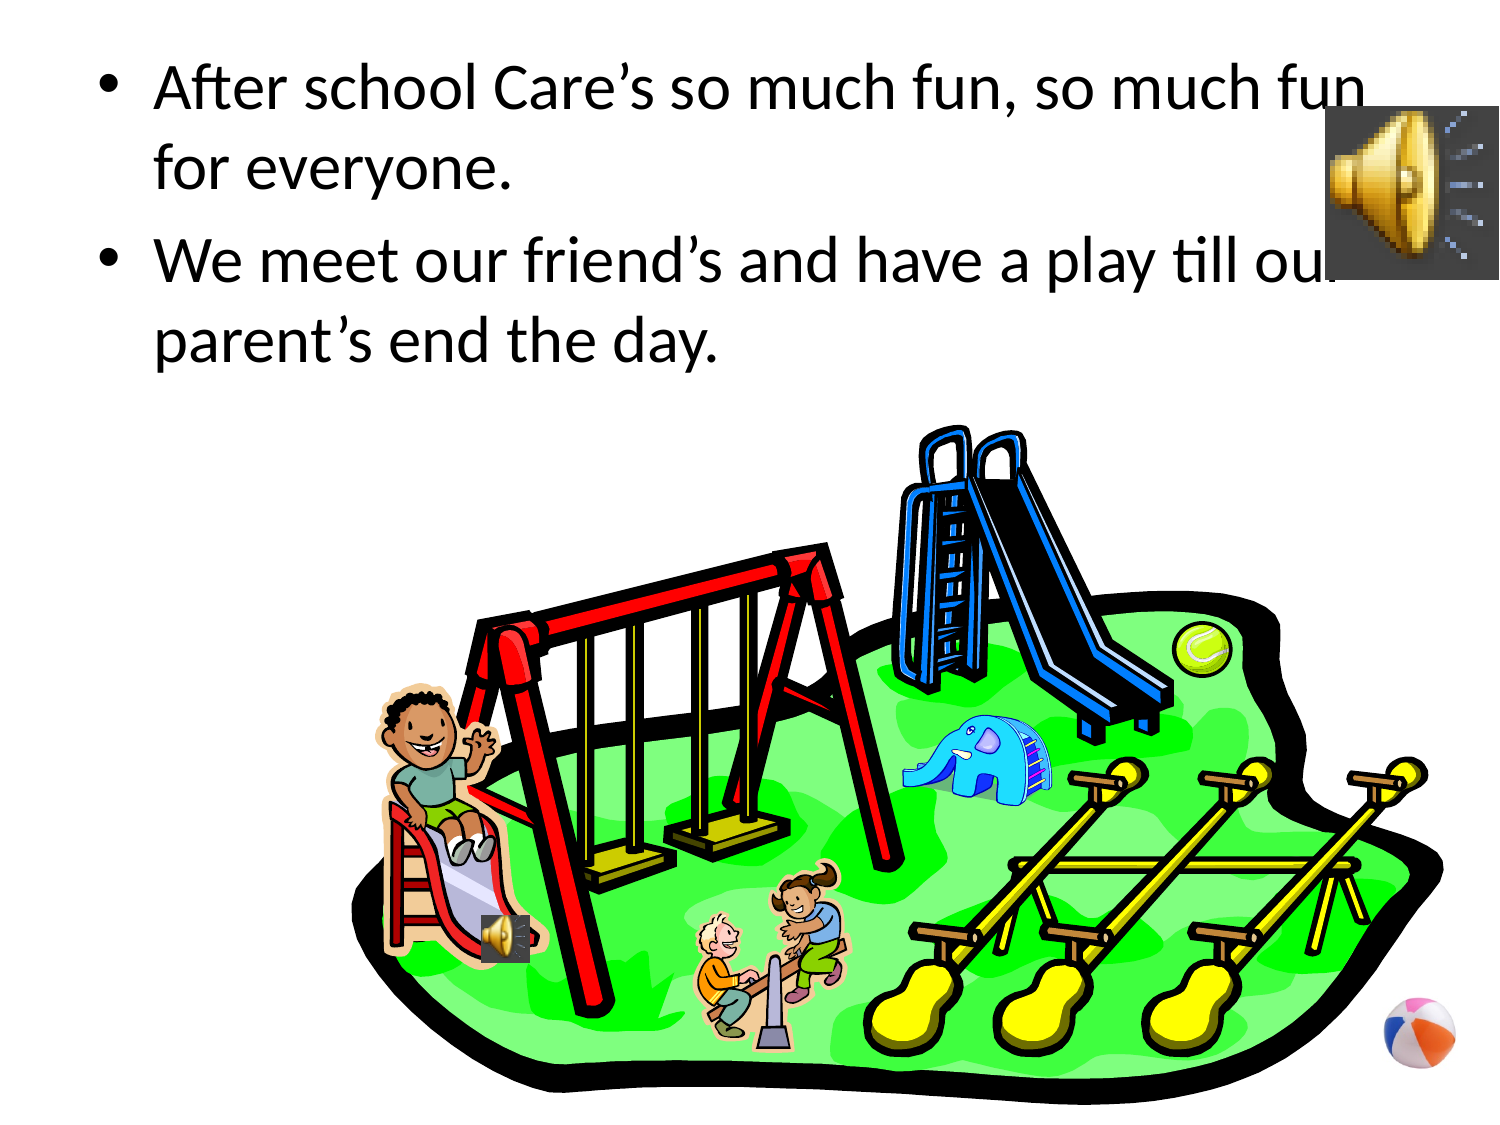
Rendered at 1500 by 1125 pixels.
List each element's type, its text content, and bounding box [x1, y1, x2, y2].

picture [294, 418, 1500, 1125]
list After school Care’s so much fun, so much fun for everyone. We meet our friend’s and have a play till our parent’s end the day. [82, 35, 1432, 422]
picture [1323, 105, 1500, 282]
